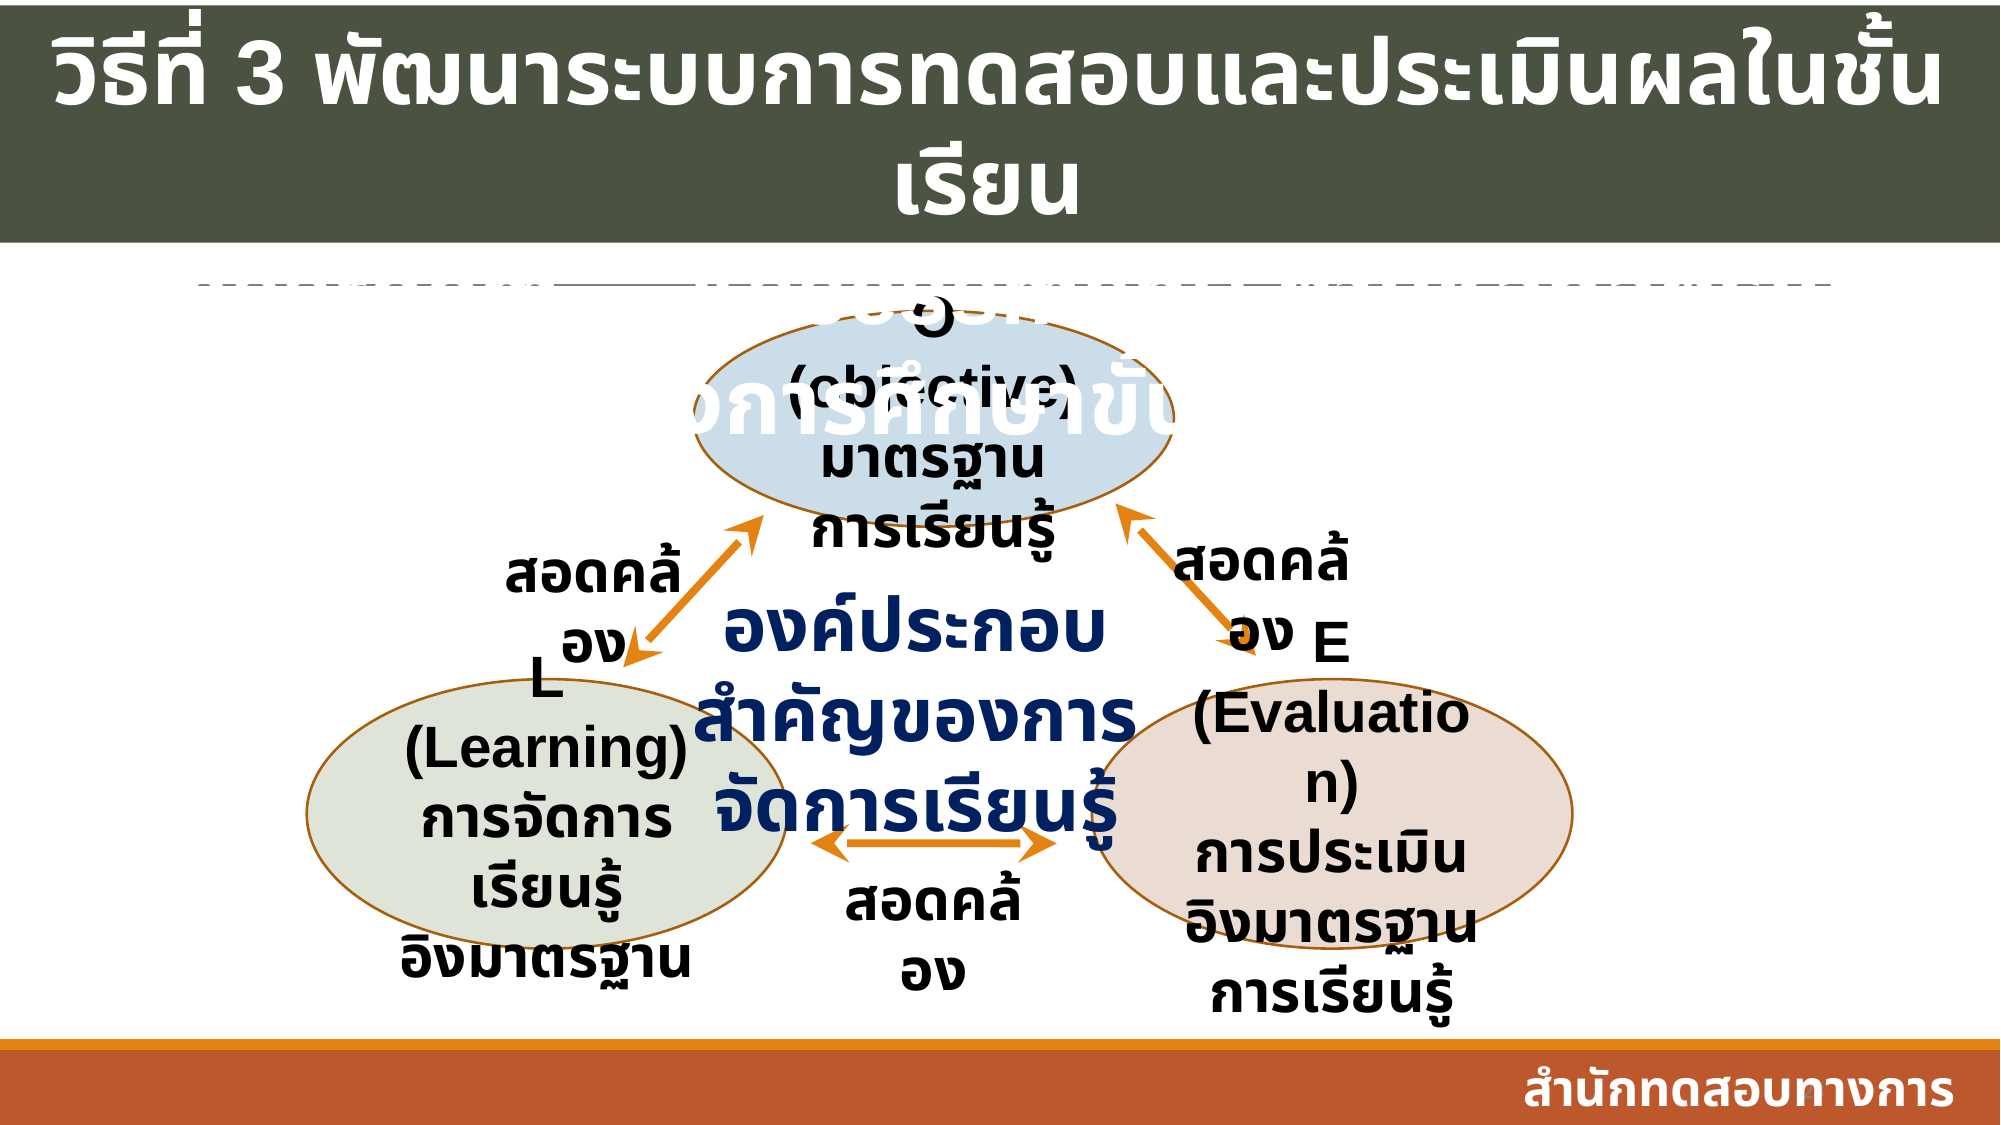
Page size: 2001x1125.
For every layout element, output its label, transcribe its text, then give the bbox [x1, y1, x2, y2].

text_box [306, 310, 1573, 949]
text_box วิธีที่ 3 พัฒนาระบบการทดสอบและประเมินผลในชั้นเรียน (Classroom Assessment) ตามหลักสูตรแกนกลางการศึกษาขั้นพื้นฐาน [0, 5, 2000, 243]
text_box สำนักทดสอบทางการศึกษา สพฐ. [1508, 1049, 1995, 1125]
